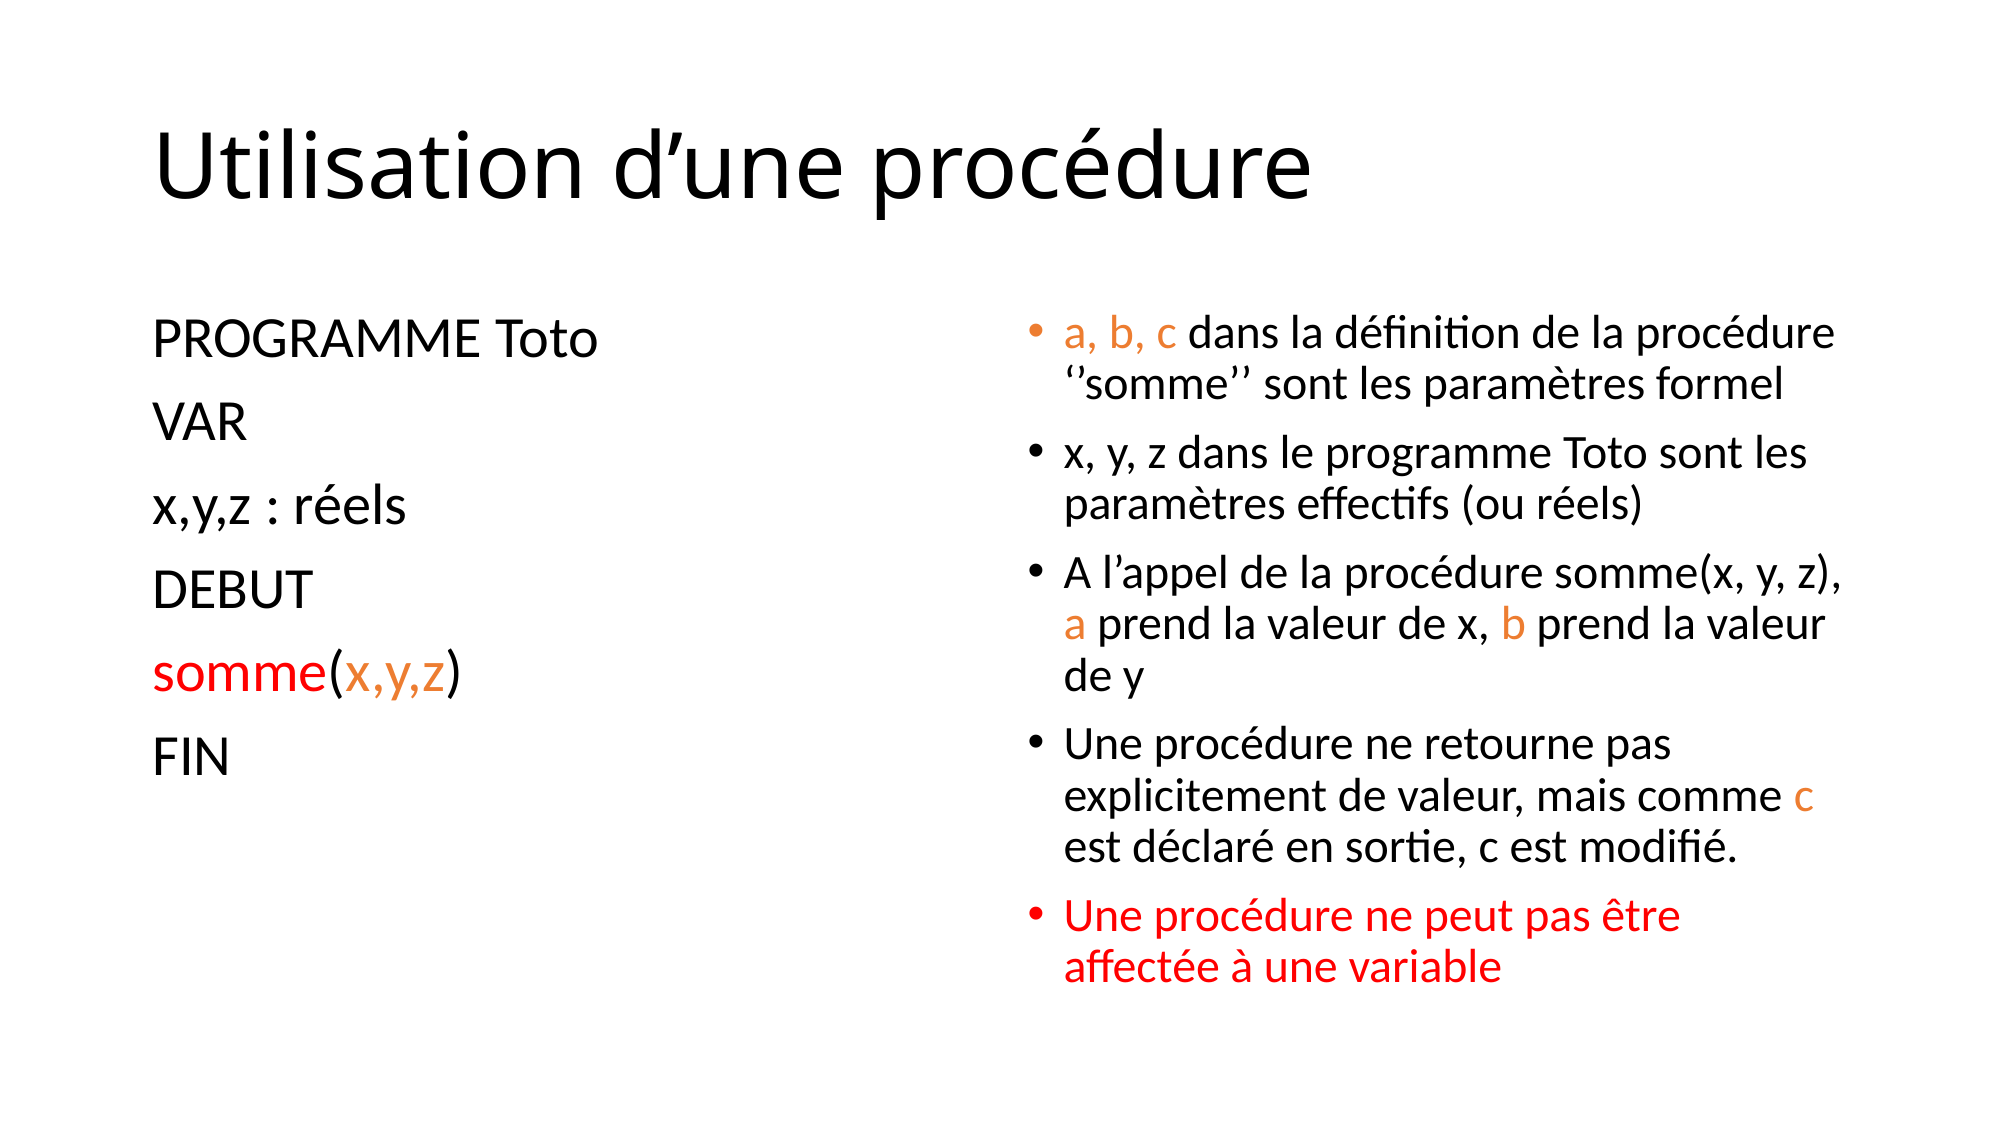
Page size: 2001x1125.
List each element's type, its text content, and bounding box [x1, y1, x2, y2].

title Utilisation d’une procédure [137, 59, 1863, 278]
list PROGRAMME Toto VAR x,y,z : réels DEBUT somme(x,y,z) FIN [137, 299, 988, 1014]
list a, b, c dans la définition de la procédure ‘’somme’’ sont les paramètres formel x, y, z dans le programme Toto sont les paramètres effectifs (ou réels) A l’appel de la procédure somme(x, y, z), a prend la valeur de x, b prend la valeur de y Une procédure ne retourne pas explicitement de valeur, mais comme c est déclaré en sortie, c est modifié. Une procédure ne peut pas être affectée à une variable [1012, 299, 1863, 1014]
